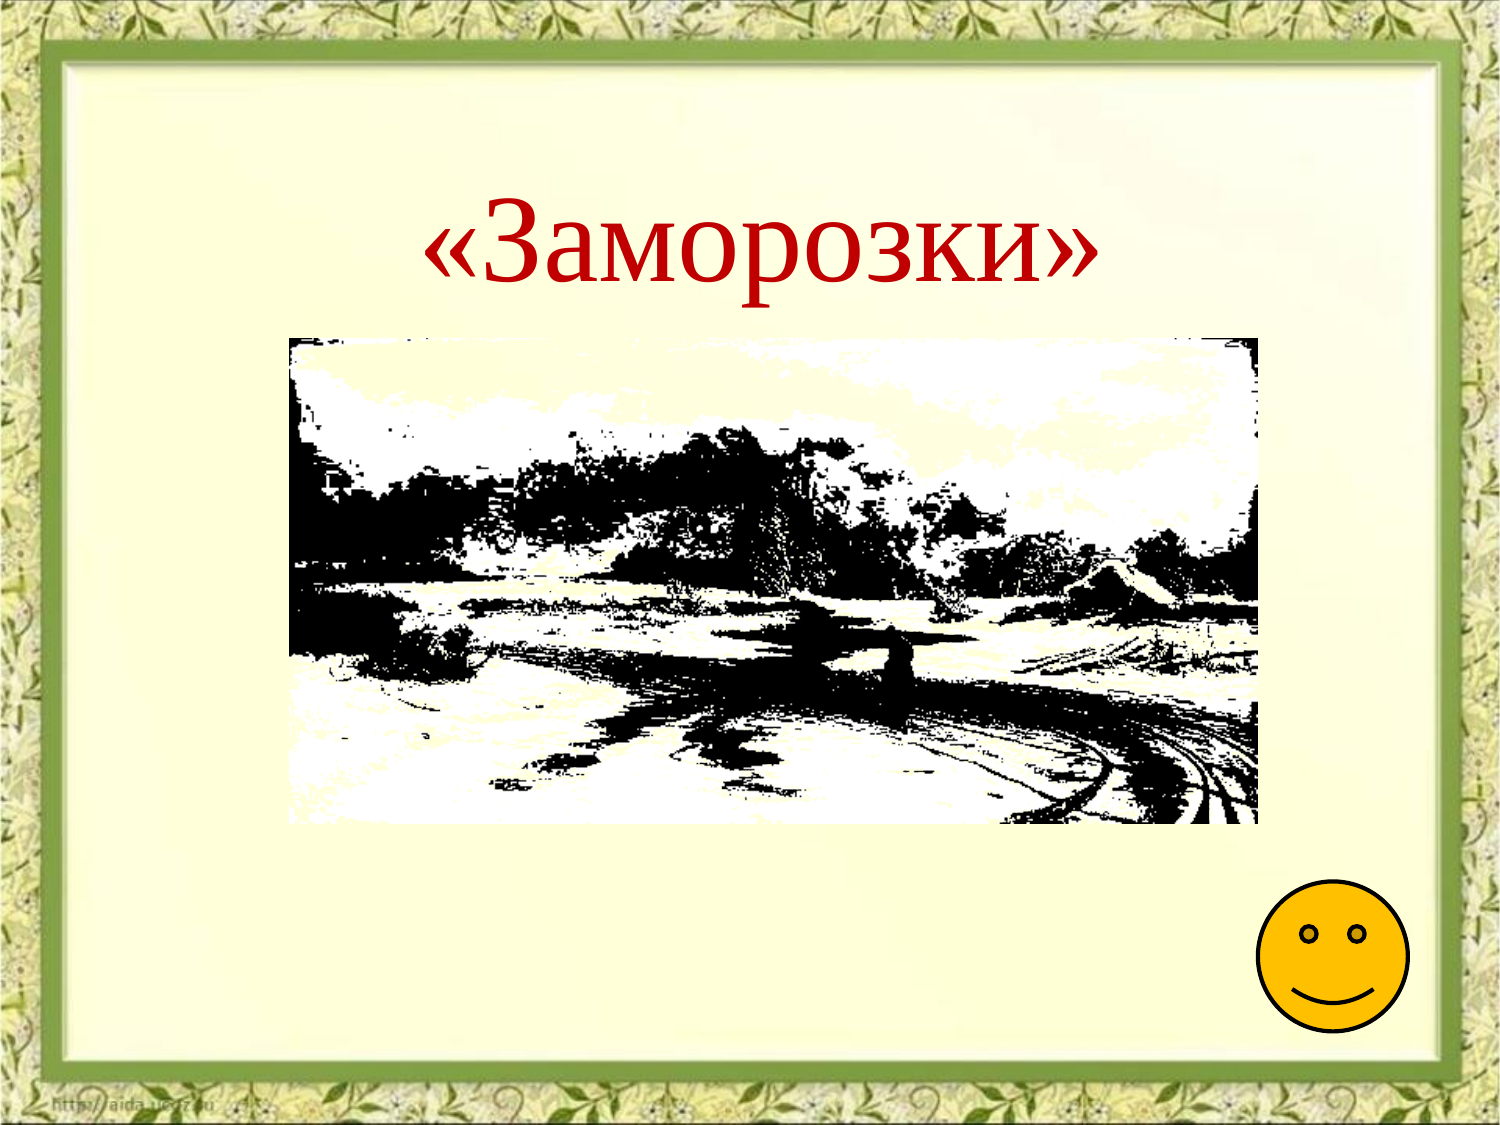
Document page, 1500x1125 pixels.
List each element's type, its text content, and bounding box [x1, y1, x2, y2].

text_box [1255, 879, 1410, 1034]
text_box «Заморозки» [336, 148, 1187, 314]
picture [0, 0, 1500, 1125]
